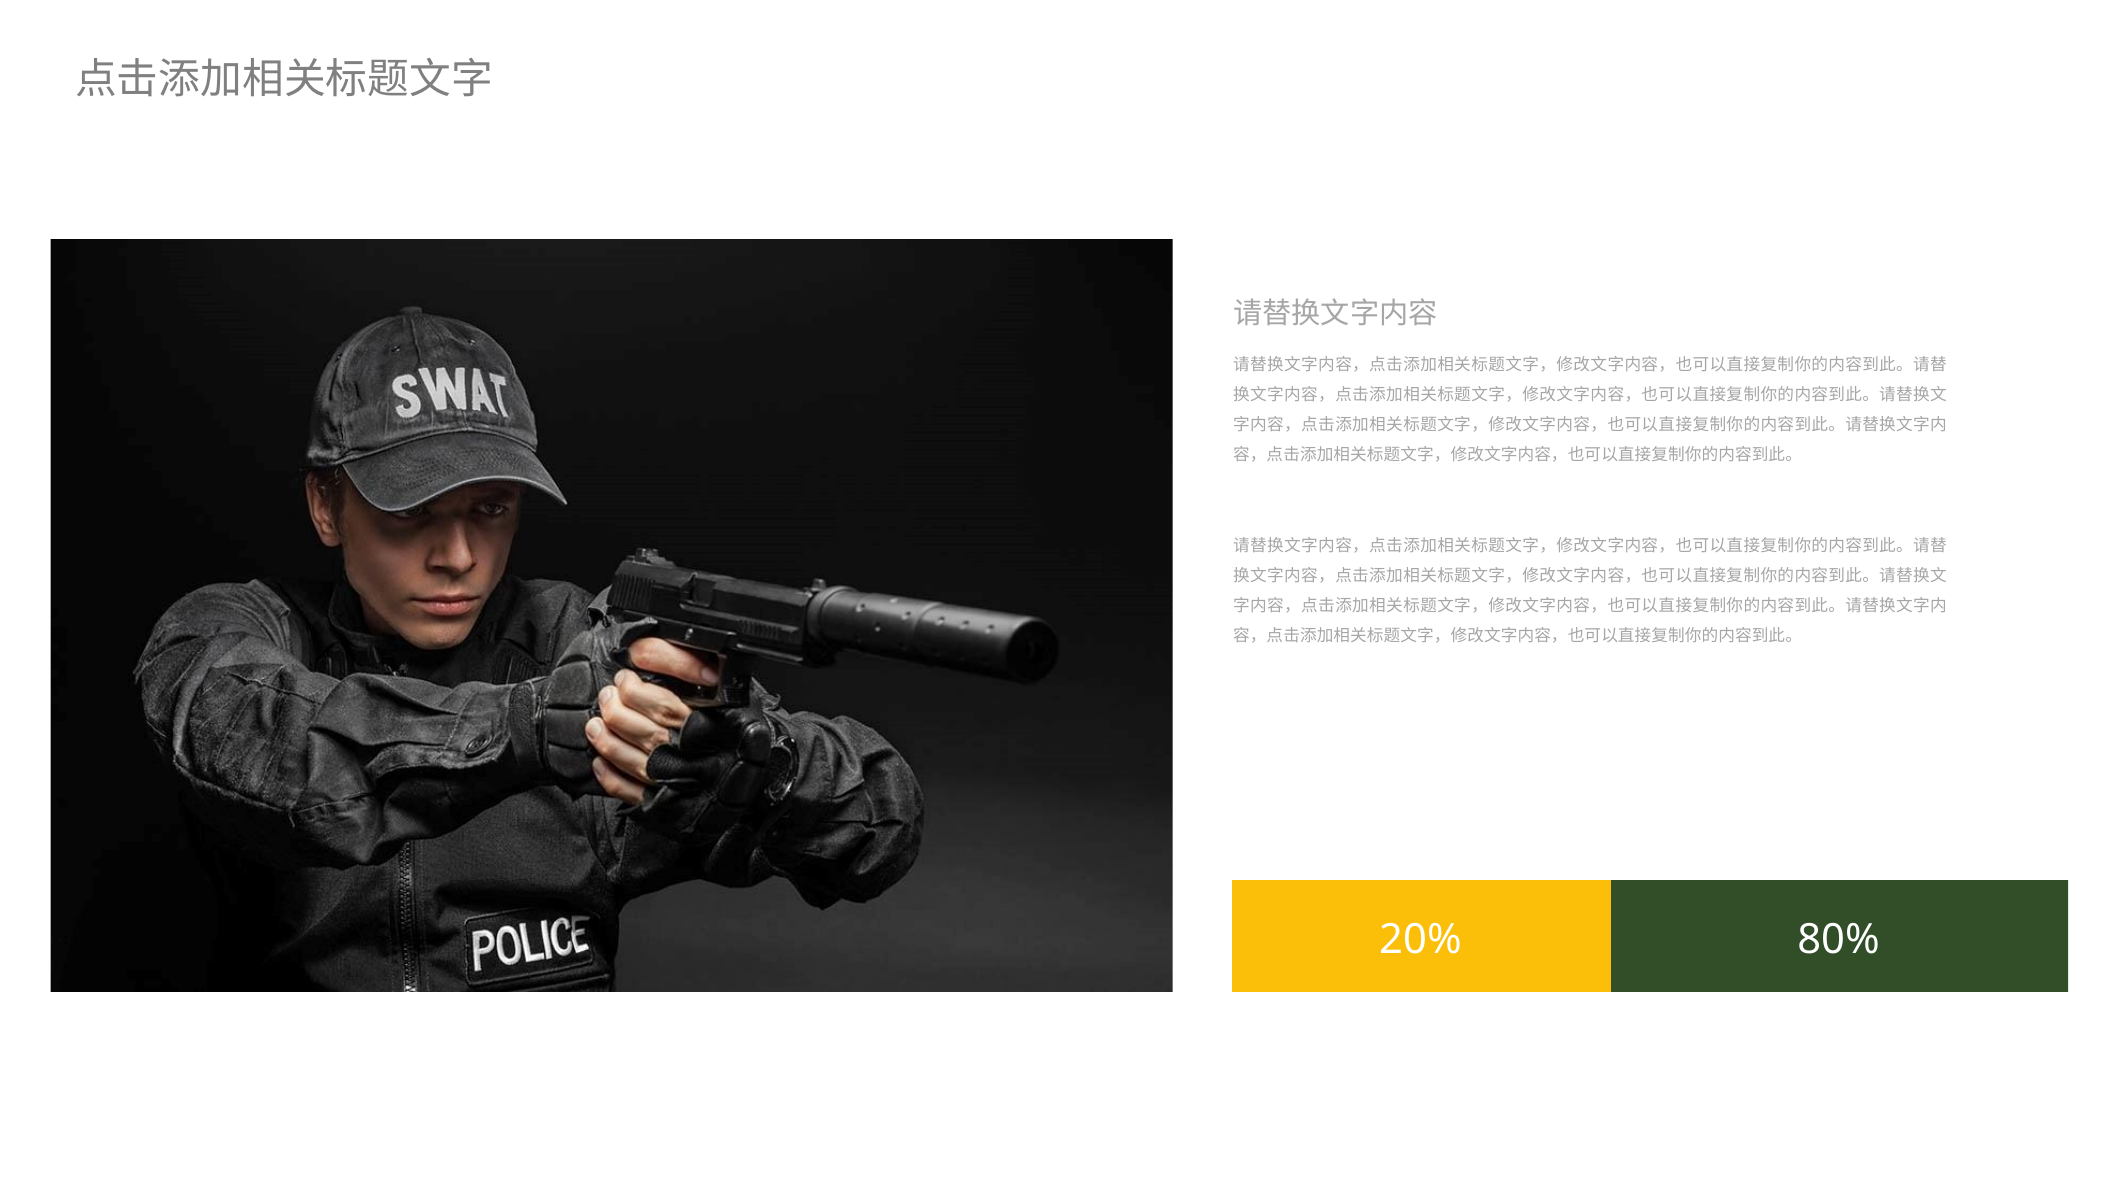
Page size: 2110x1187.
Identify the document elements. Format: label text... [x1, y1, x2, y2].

text_box 点击添加相关标题文字 [59, 44, 563, 107]
text_box 80% [1782, 904, 1937, 969]
text_box [50, 238, 1174, 993]
text_box [1231, 879, 1610, 993]
text_box [1610, 879, 2069, 993]
text_box 20% [1364, 904, 1519, 969]
text_box 请替换文字内容 [1217, 286, 1519, 336]
text_box 请替换文字内容，点击添加相关标题文字，修改文字内容，也可以直接复制你的内容到此。请替换文字内容，点击添加相关标题文字，修改文字内容，也可以直接复制你的内容到此。请替换文字内容，点击添加相关标题文字，修改文字内容，也可以直接复制你的内容到此。请替换文字内容，点击添加相关标题文字，修改文字内容，也可以直接复制你的内容到此。 [1217, 517, 1964, 642]
text_box 请替换文字内容，点击添加相关标题文字，修改文字内容，也可以直接复制你的内容到此。请替换文字内容，点击添加相关标题文字，修改文字内容，也可以直接复制你的内容到此。请替换文字内容，点击添加相关标题文字，修改文字内容，也可以直接复制你的内容到此。请替换文字内容，点击添加相关标题文字，修改文字内容，也可以直接复制你的内容到此。 [1217, 336, 1964, 461]
